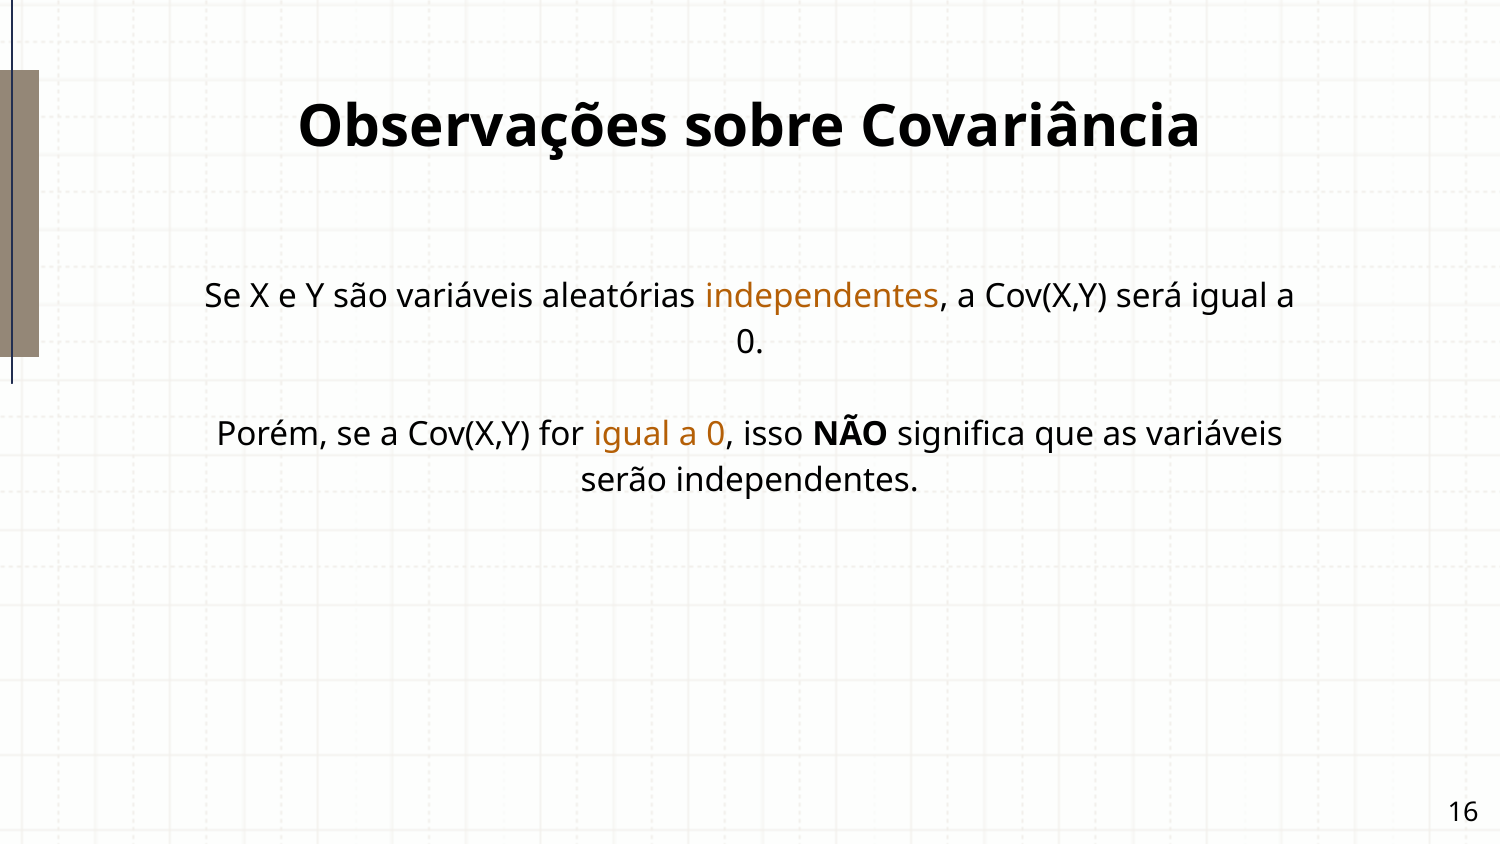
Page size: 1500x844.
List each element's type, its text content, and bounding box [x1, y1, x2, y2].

subtitle Se X e Y são variáveis aleatórias independentes, a Cov(X,Y) será igual a 0. Porém, se a Cov(X,Y) for igual a 0, isso NÃO significa que as variáveis serão independentes. [188, 253, 1312, 387]
title Observações sobre Covariância [118, 72, 1382, 167]
slide_number ‹#› [1403, 779, 1494, 844]
